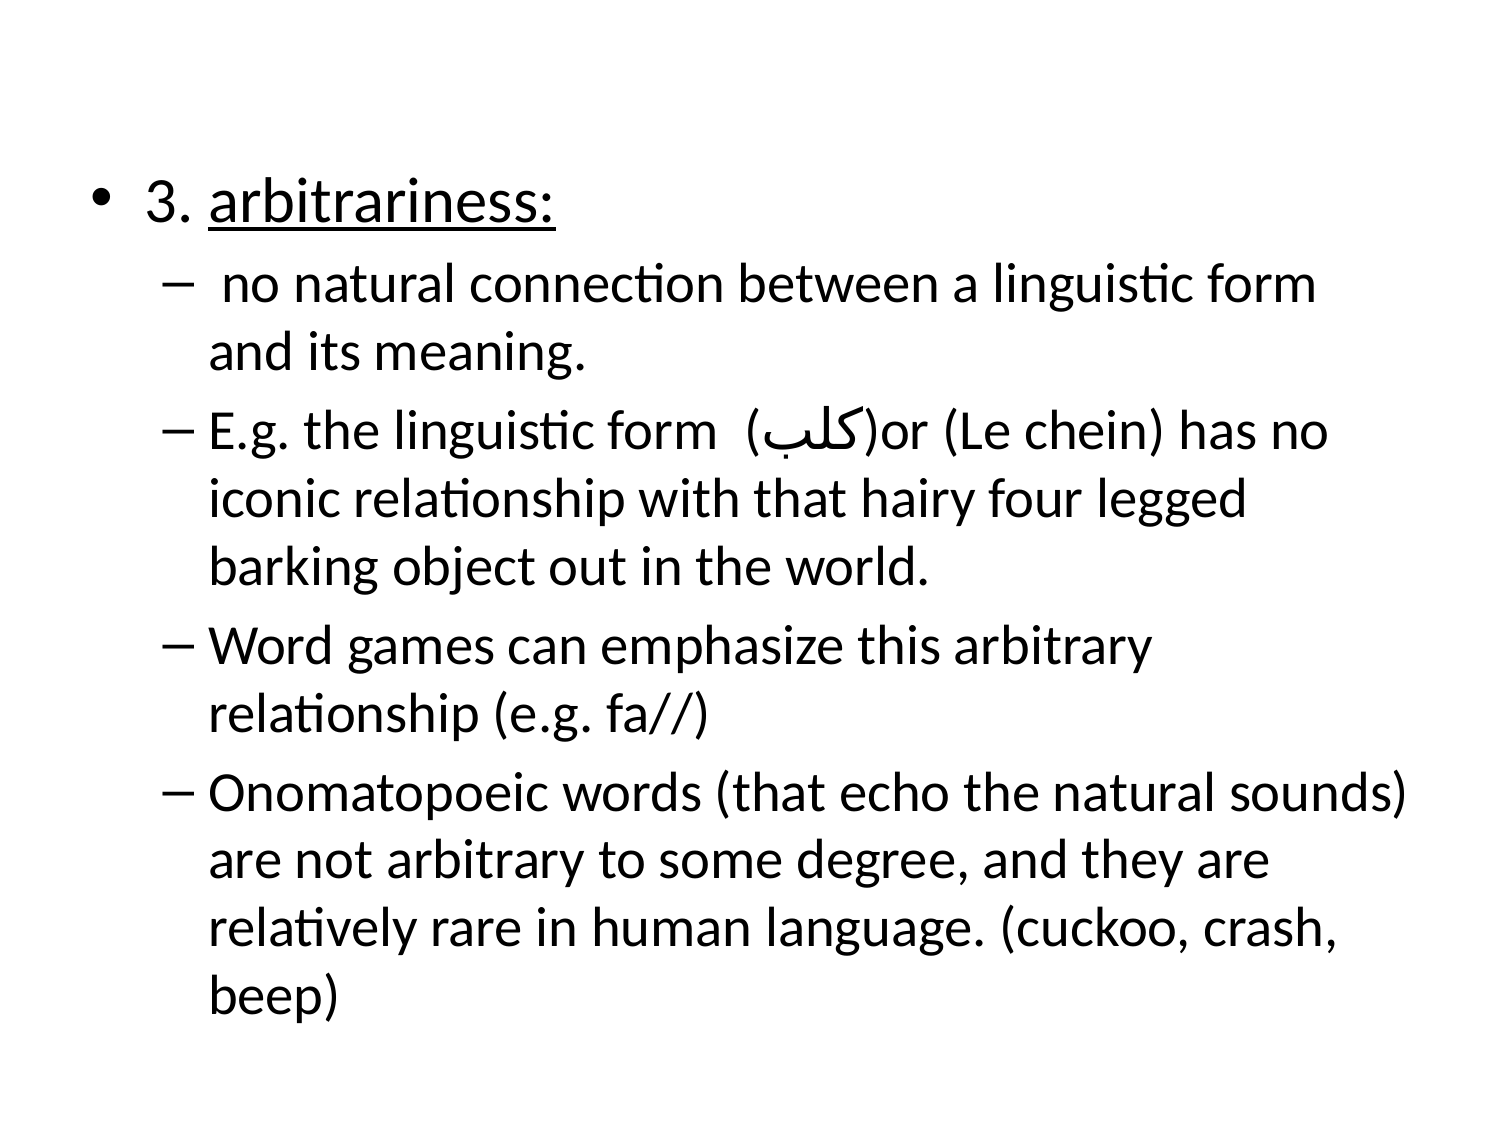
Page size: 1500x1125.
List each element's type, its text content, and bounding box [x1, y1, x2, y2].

list 3. arbitrariness: no natural connection between a linguistic form and its meaning. E.g. the linguistic form (كلب)or (Le chein) has no iconic relationship with that hairy four legged barking object out in the world. Word games can emphasize this arbitrary relationship (e.g. fa//) Onomatopoeic words (that echo the natural sounds) are not arbitrary to some degree, and they are relatively rare in human language. (cuckoo, crash, beep) [75, 149, 1425, 1038]
